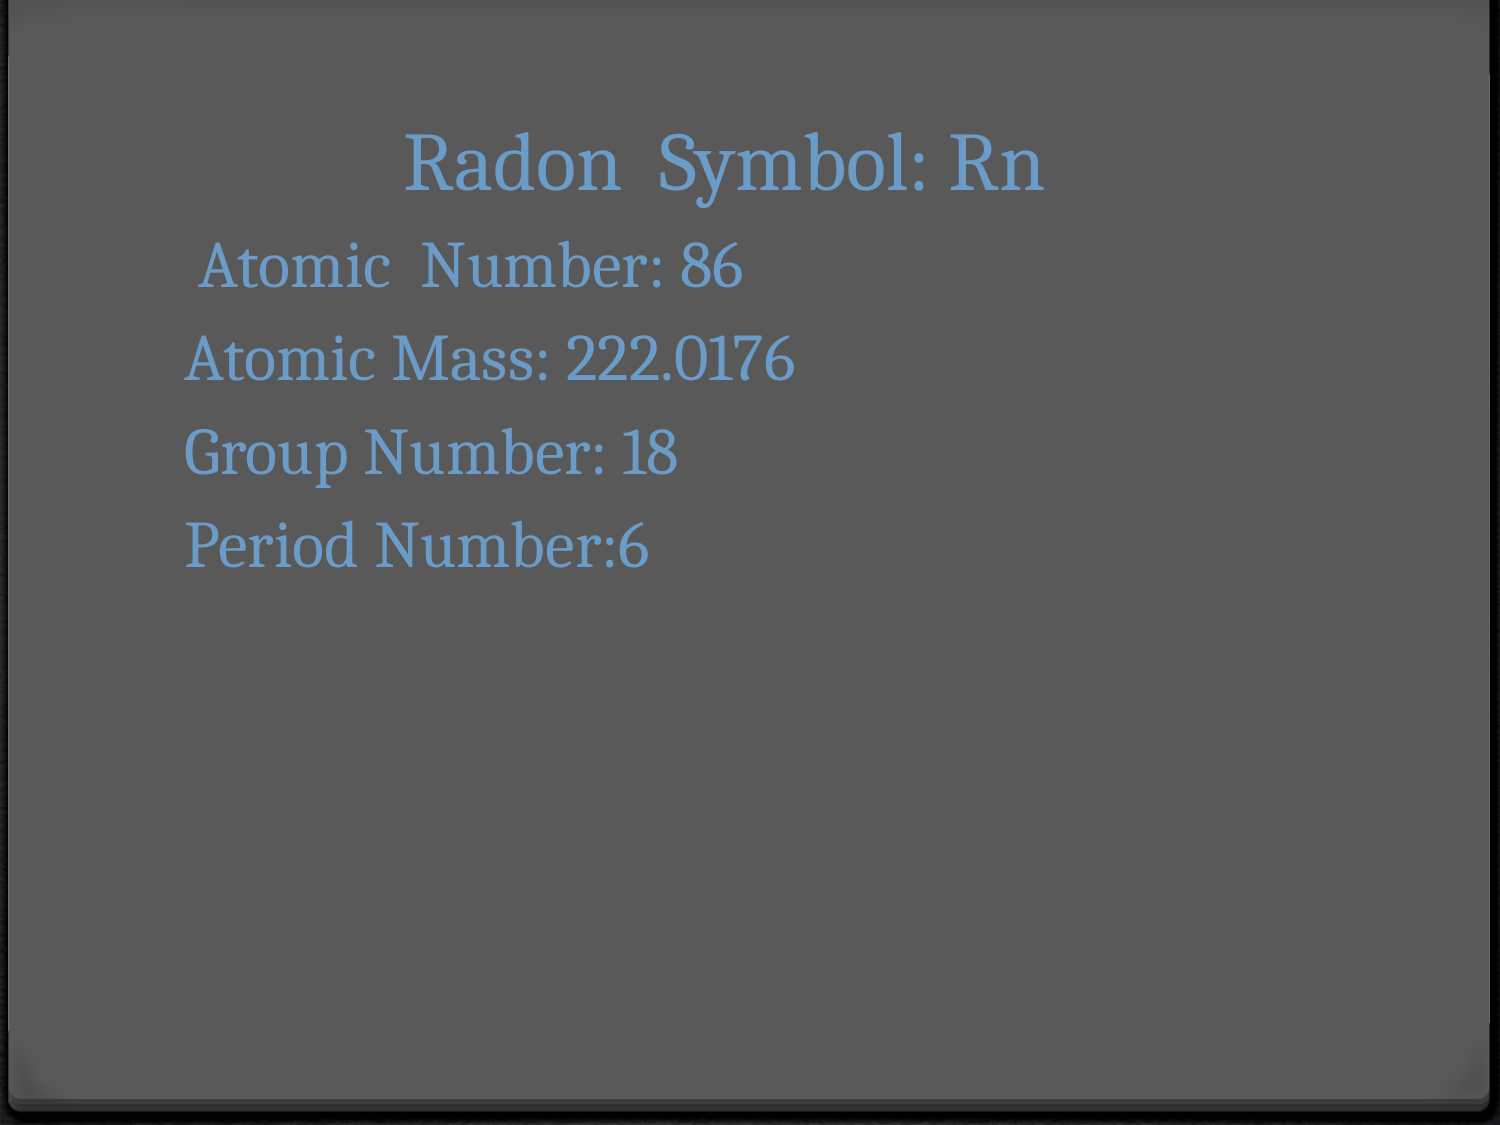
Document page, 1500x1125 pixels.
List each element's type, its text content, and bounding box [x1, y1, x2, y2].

picture [0, 0, 1500, 1125]
list Radon Symbol: Rn Atomic Number: 86 Atomic Mass: 222.0176 Group Number: 18 Period Number:6 [125, 99, 1425, 988]
